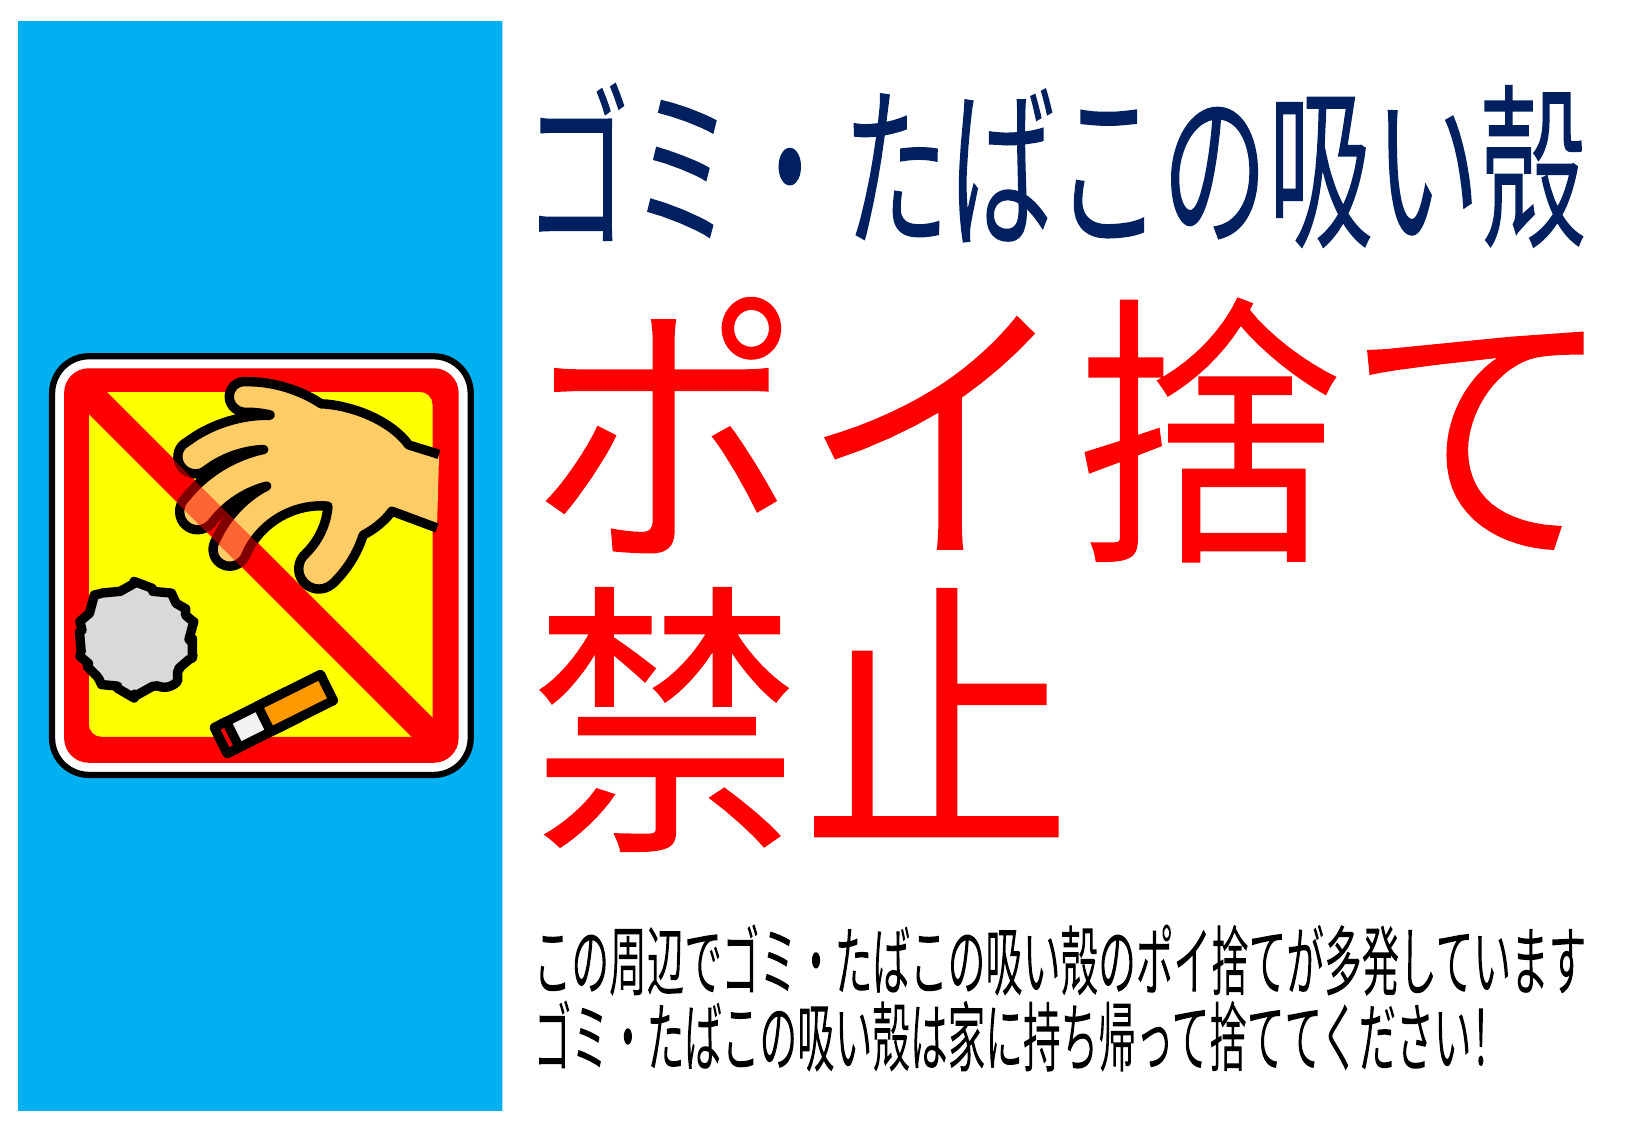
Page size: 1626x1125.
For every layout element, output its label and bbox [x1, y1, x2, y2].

text_box [16, 19, 504, 1113]
text_box [51, 356, 471, 776]
text_box [538, 82, 1584, 1073]
